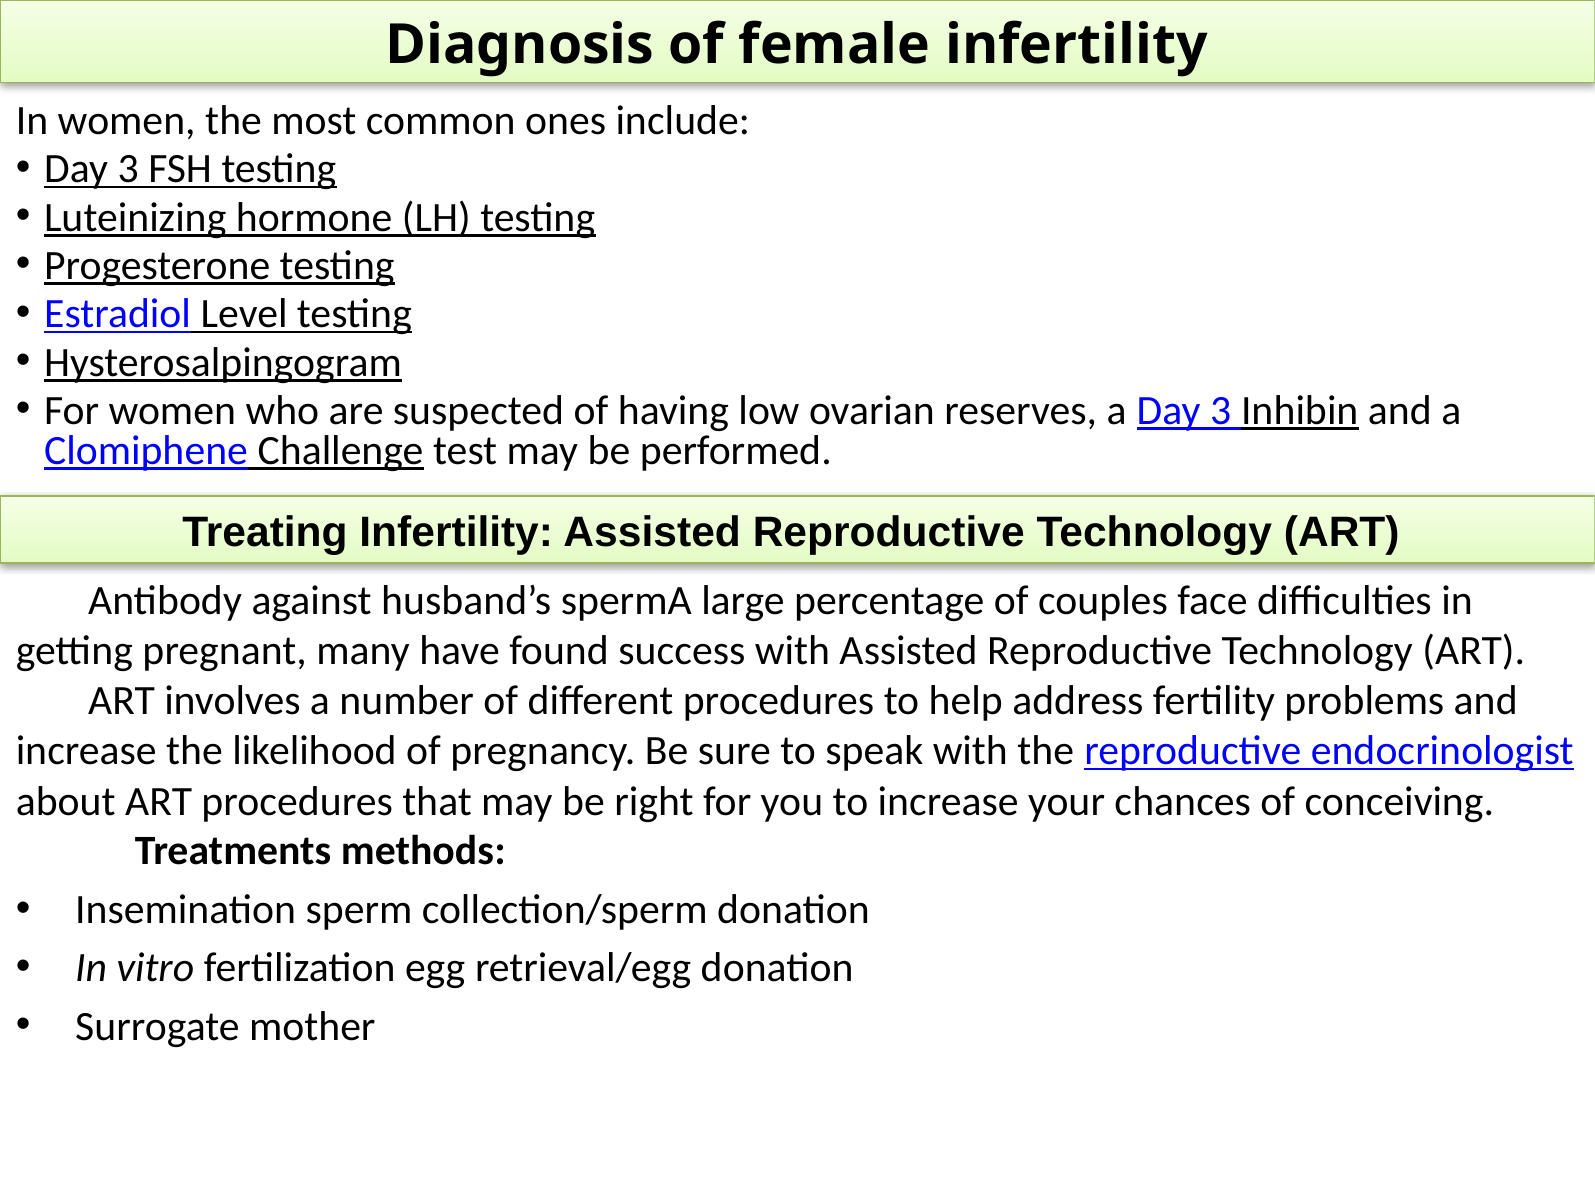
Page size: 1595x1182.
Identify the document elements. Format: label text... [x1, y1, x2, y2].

list In women, the most common ones include: Day 3 FSH testing Luteinizing hormone (LH) testing Progesterone testing Estradiol Level testing Hysterosalpingogram For women who are suspected of having low ovarian reserves, a Day 3 Inhibin and a Clomiphene Challenge test may be performed. Antibody against husband’s spermA large percentage of couples face difficulties in getting pregnant, many have found success with Assisted Reproductive Technology (ART). ART involves a number of different procedures to help address fertility problems and increase the likelihood of pregnancy. Be sure to speak with the reproductive endocrinologist about ART procedures that may be right for you to increase your chances of conceiving. Treatments methods: Insemination sperm collection/sperm donation In vitro fertilization egg retrieval/egg donation Surrogate mother [0, 574, 1595, 1182]
list In women, the most common ones include: Day 3 FSH testing Luteinizing hormone (LH) testing Progesterone testing Estradiol Level testing Hysterosalpingogram For women who are suspected of having low ovarian reserves, a Day 3 Inhibin and a Clomiphene Challenge test may be performed. Antibody against husband’s spermA large percentage of couples face difficulties in getting pregnant, many have found success with Assisted Reproductive Technology (ART). ART involves a number of different procedures to help address fertility problems and increase the likelihood of pregnancy. Be sure to speak with the reproductive endocrinologist about ART procedures that may be right for you to increase your chances of conceiving. Treatments methods: Insemination sperm collection/sperm donation In vitro fertilization egg retrieval/egg donation Surrogate mother [0, 94, 1595, 493]
title Diagnosis of female infertility [0, 0, 1595, 83]
text_box Treating Infertility: Assisted Reproductive Technology (ART) [0, 495, 1595, 564]
